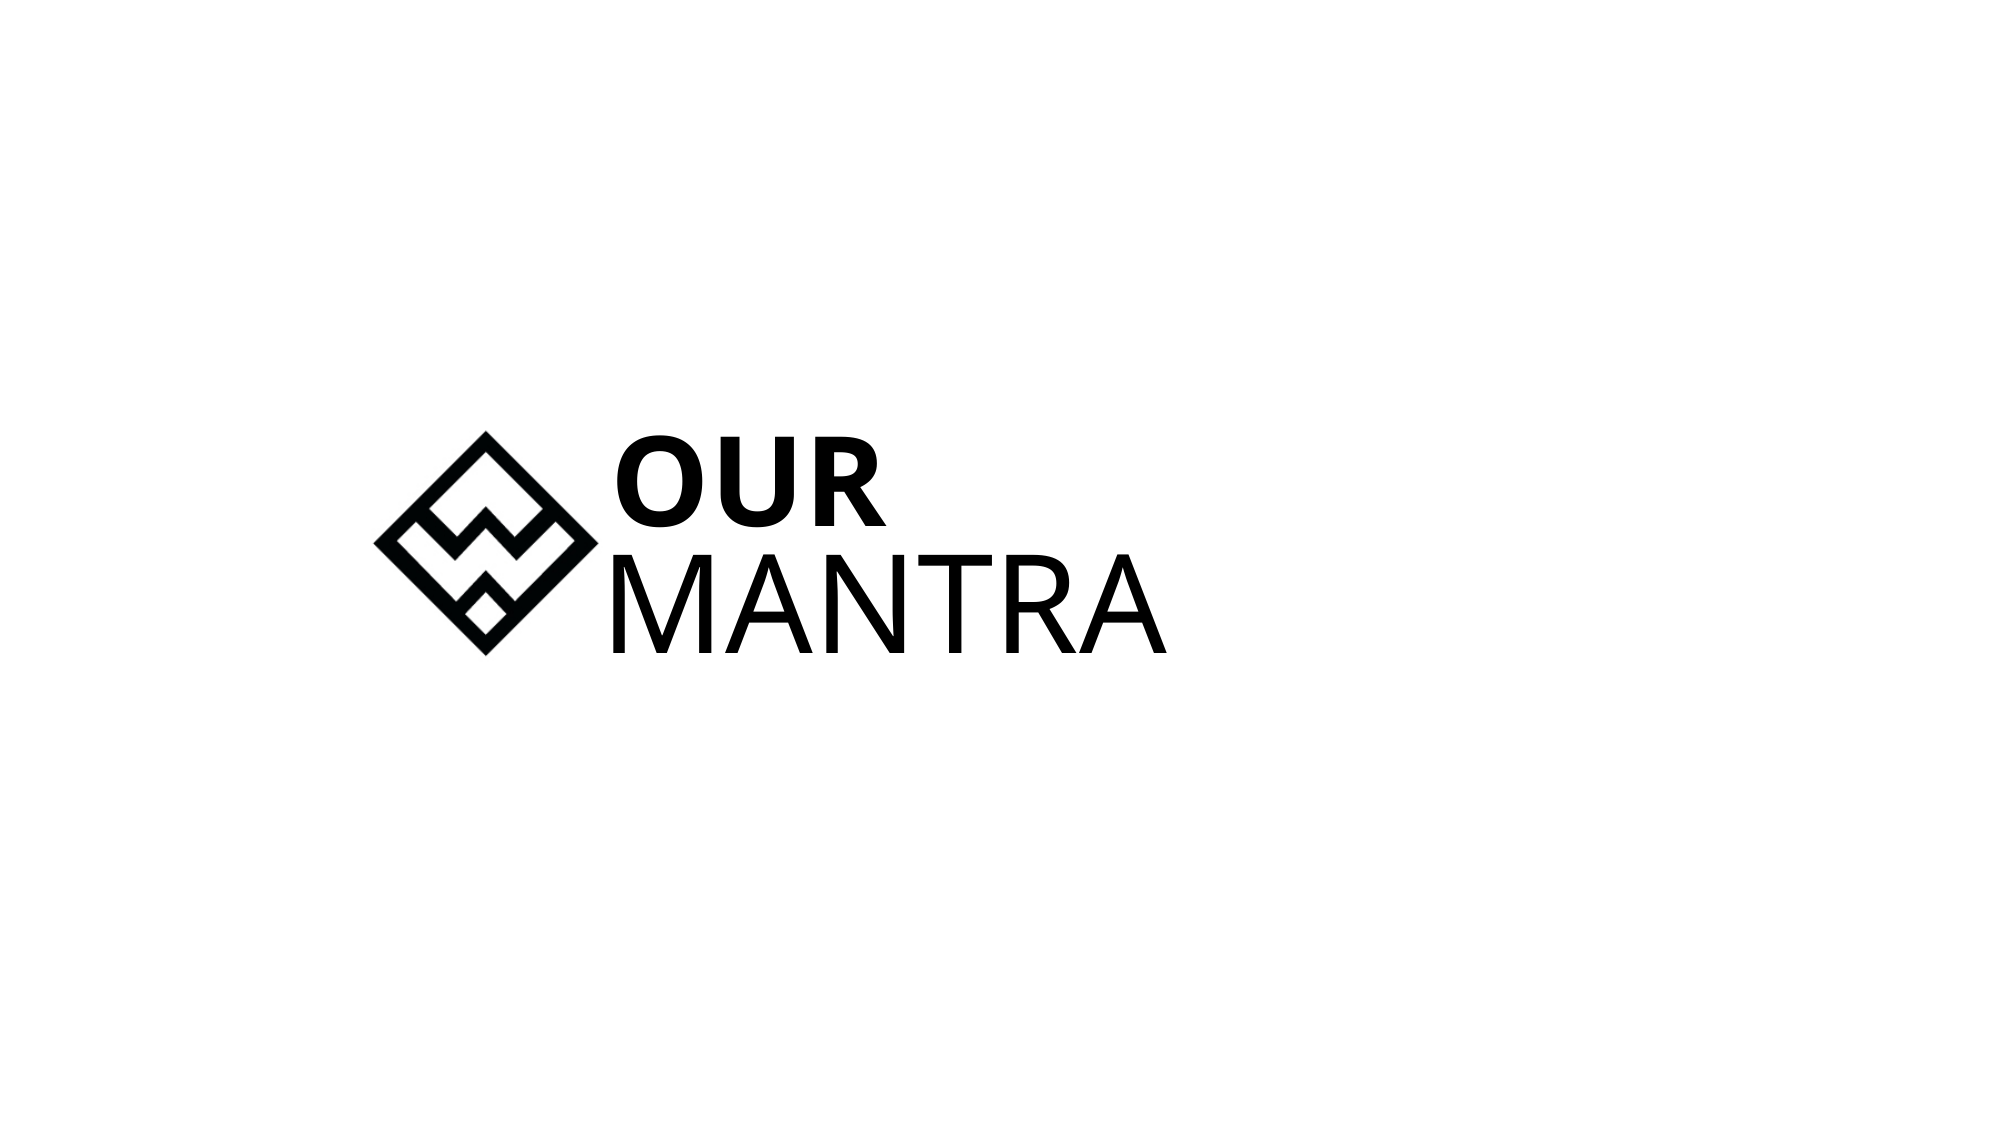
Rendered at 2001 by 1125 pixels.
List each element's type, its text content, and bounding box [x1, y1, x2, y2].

picture [334, 424, 604, 684]
text_box MANTRA [585, 547, 1261, 691]
text_box OUR [595, 393, 1009, 547]
